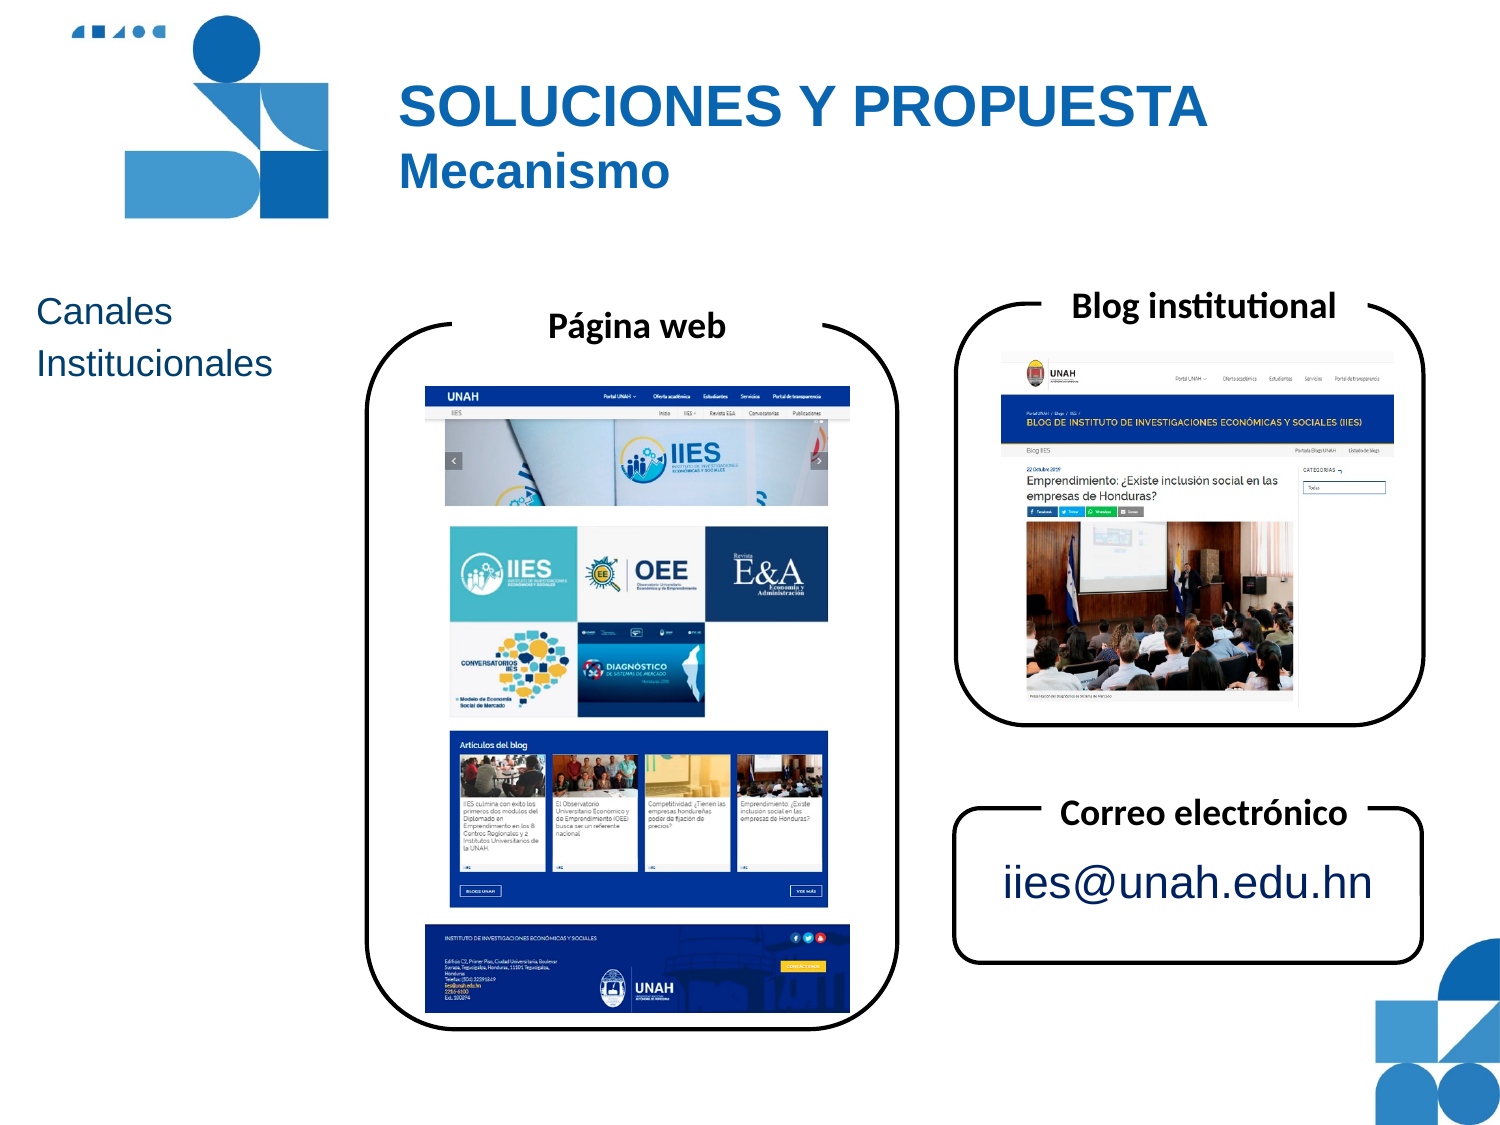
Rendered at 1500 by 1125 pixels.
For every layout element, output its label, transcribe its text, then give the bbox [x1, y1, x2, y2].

picture [0, 0, 1500, 1125]
text_box Canales Institucionales [21, 279, 446, 450]
text_box [953, 301, 1426, 728]
text_box iies@unah.edu.hn [970, 851, 1406, 920]
title SOLUCIONES Y PROPUESTA Mecanismo [383, 61, 1436, 232]
text_box Correo electrónico [1041, 780, 1368, 840]
text_box [364, 321, 900, 1032]
text_box [952, 806, 1424, 965]
text_box Página web [452, 293, 823, 354]
text_box Blog institutional [1041, 273, 1368, 333]
